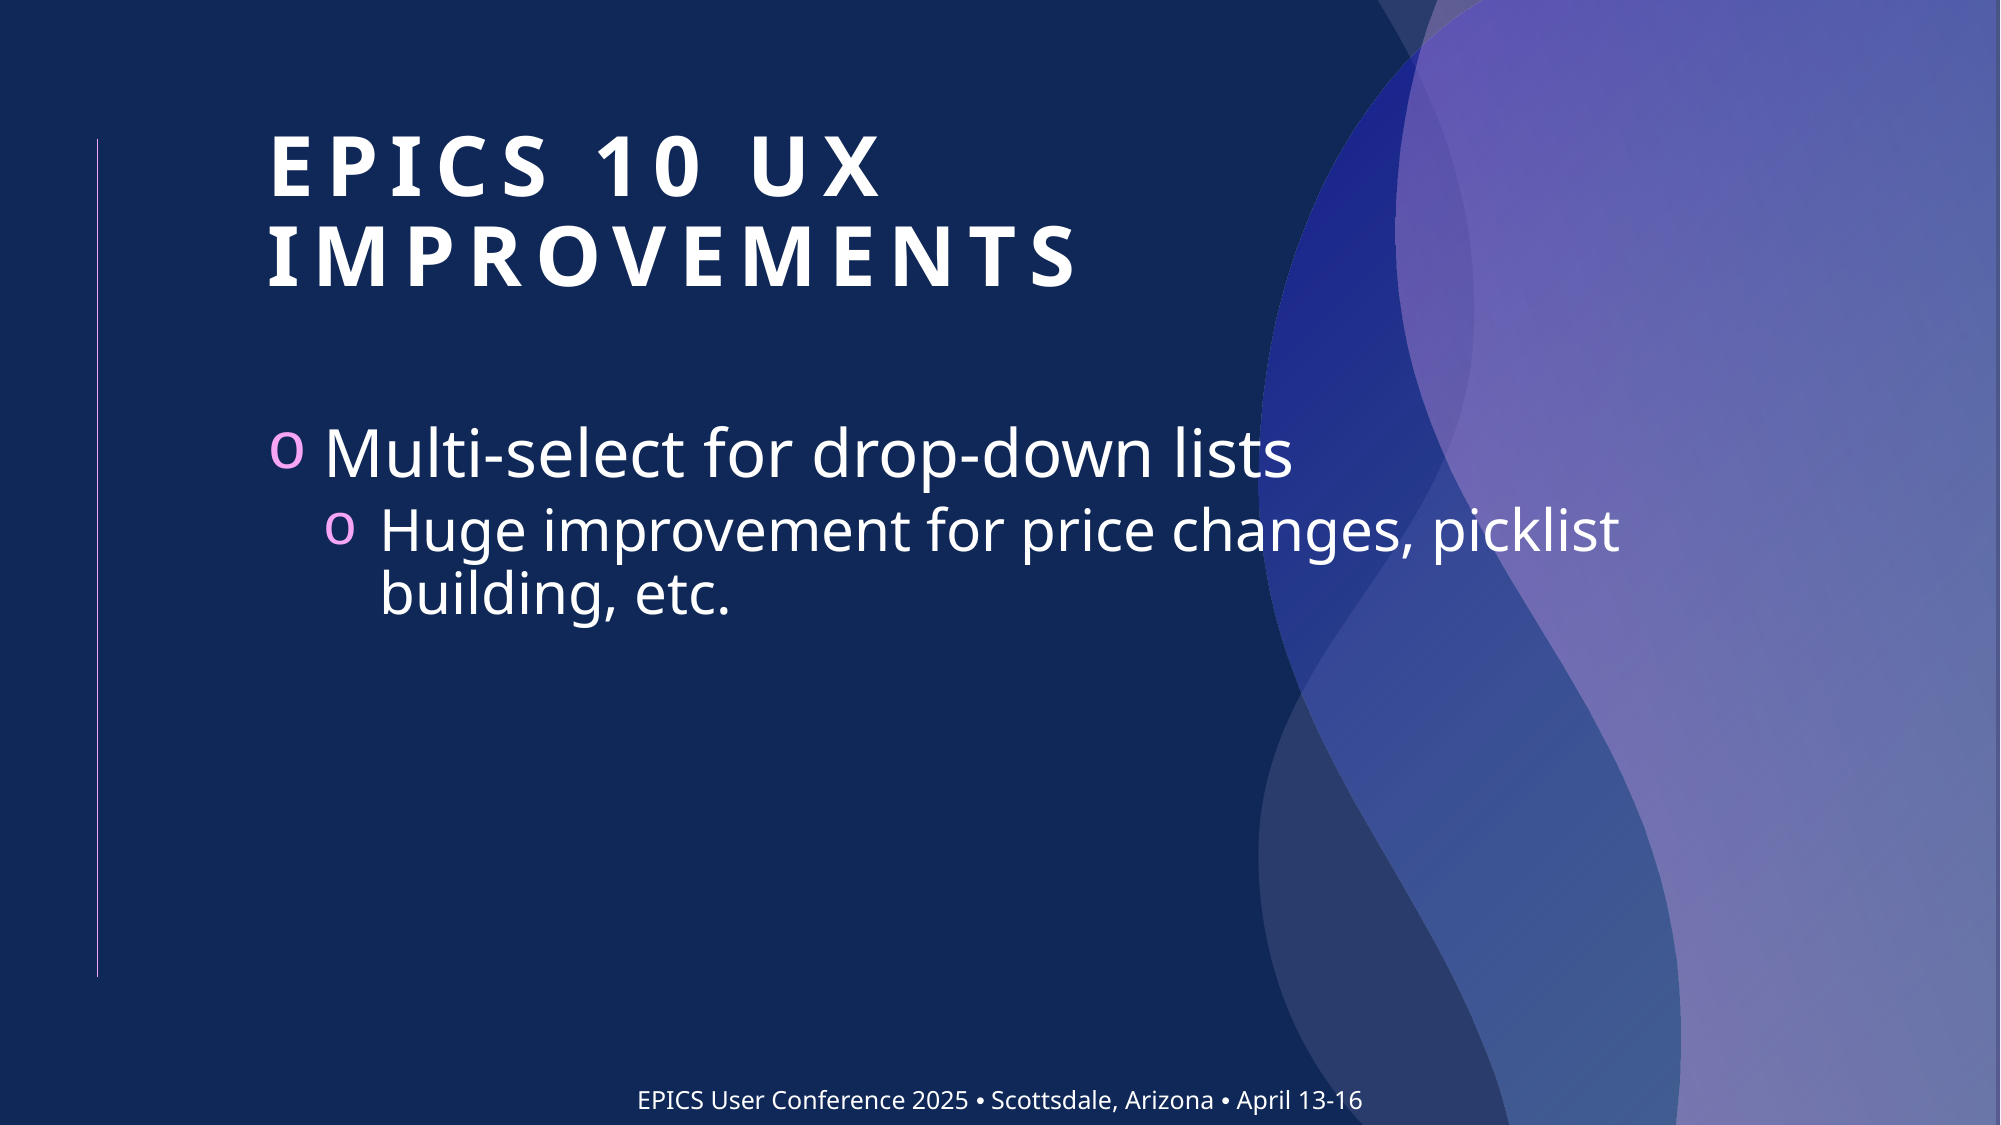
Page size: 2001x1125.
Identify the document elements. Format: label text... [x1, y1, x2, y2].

list Multi-select for drop-down lists Huge improvement for price changes, picklist building, etc. [251, 363, 1644, 902]
title EPICS 10 UX Improvements [251, 136, 1709, 312]
